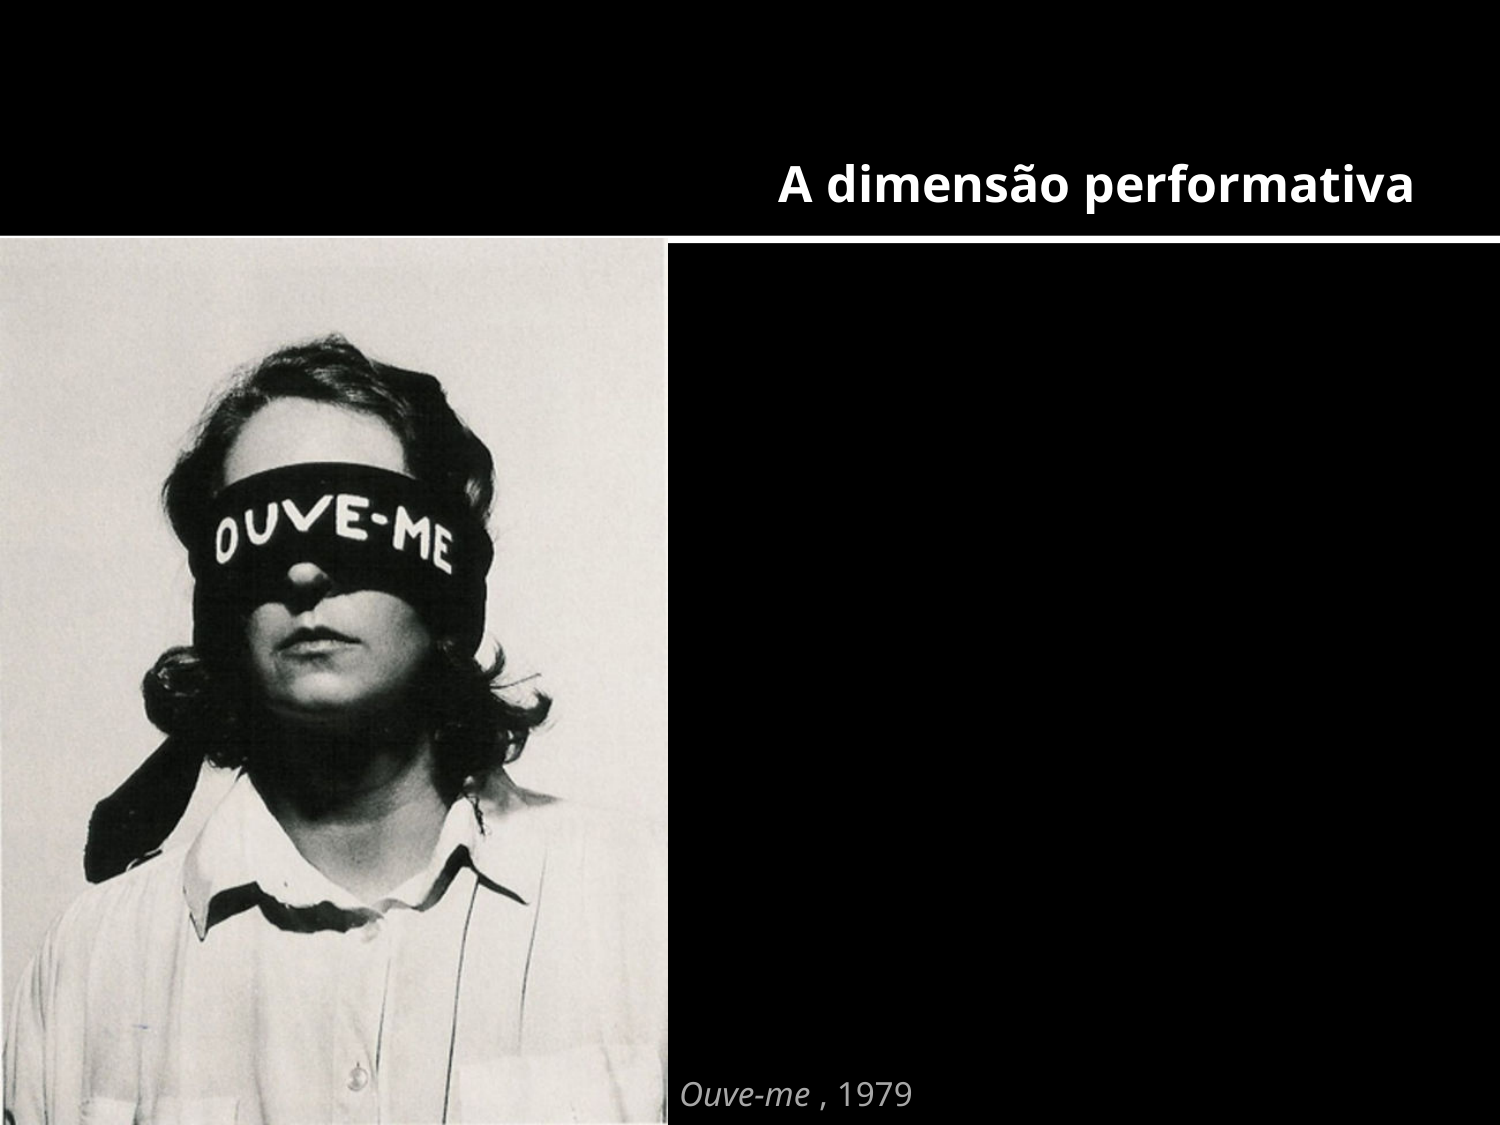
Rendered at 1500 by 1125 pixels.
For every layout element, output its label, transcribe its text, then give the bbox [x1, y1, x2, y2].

text_box Ouve-me , 1979 [673, 1058, 945, 1125]
text_box A dimensão performativa [572, 125, 1424, 239]
picture [0, 238, 668, 1125]
